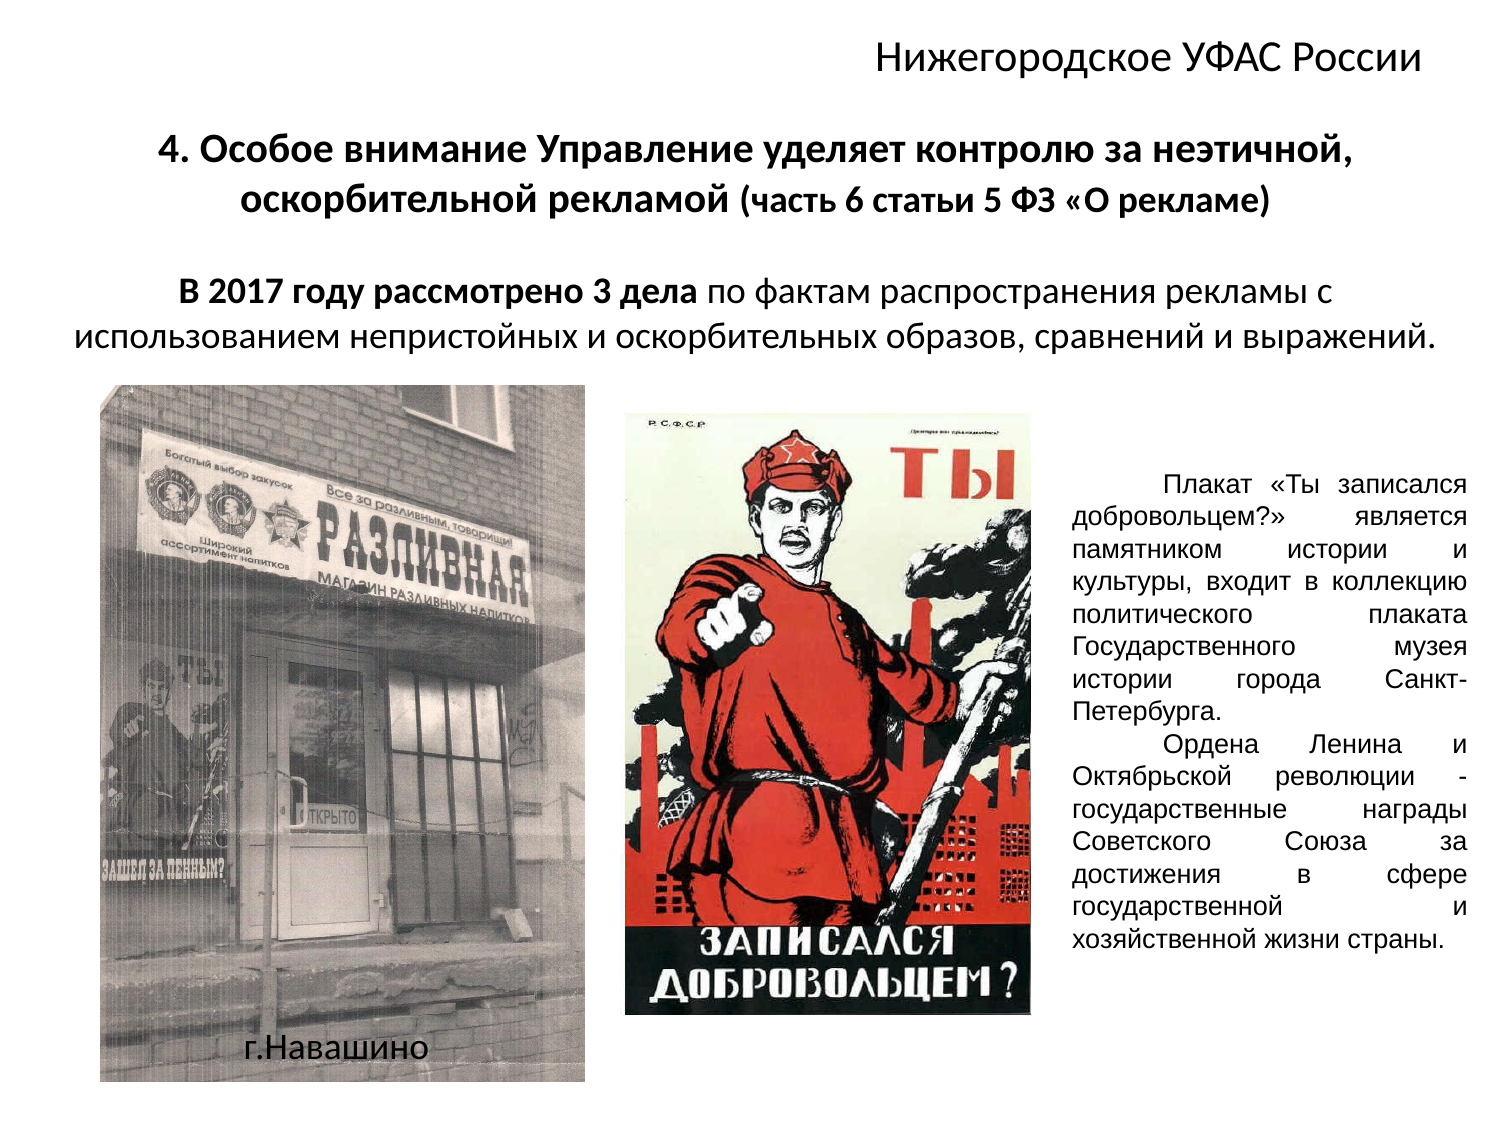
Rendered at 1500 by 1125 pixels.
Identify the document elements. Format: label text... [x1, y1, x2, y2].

picture [100, 385, 585, 1083]
text_box 4. Особое внимание Управление уделяет контролю за неэтичной, оскорбительной рекламой (часть 6 статьи 5 ФЗ «О рекламе) В 2017 году рассмотрено 3 дела по фактам распространения рекламы с использованием непристойных и оскорбительных образов, сравнений и выражений. [41, 113, 1471, 824]
picture [619, 408, 1035, 1019]
text_box Плакат «Ты записался добровольцем?» является памятником истории и культуры, входит в коллекцию политического плаката Государственного музея истории города Санкт-Петербурга. Ордена Ленина и Октябрьской революции -государственные награды Советского Союза за достижения в сфере государственной и хозяйственной жизни страны. [1057, 458, 1483, 961]
title Нижегородское УФАС России [88, 19, 1439, 88]
